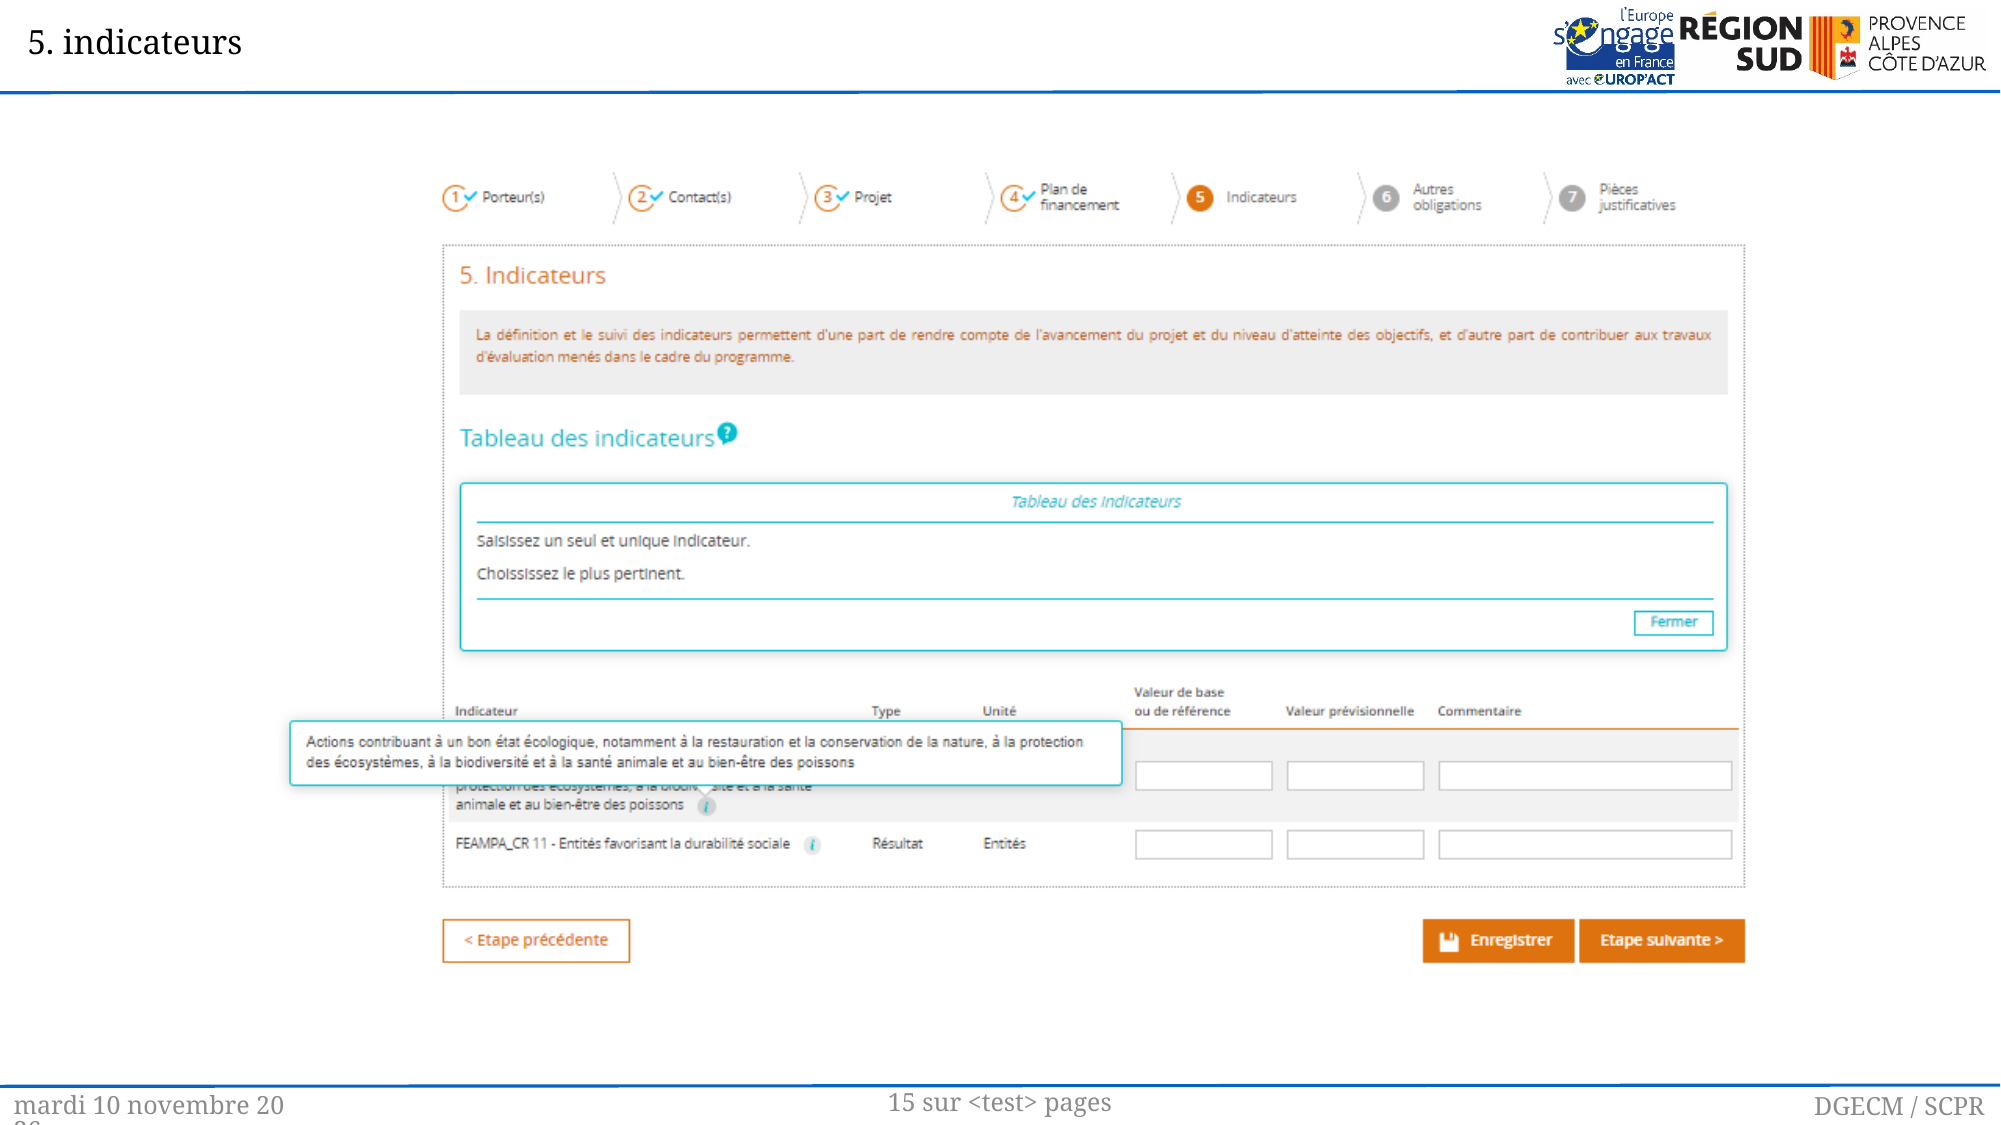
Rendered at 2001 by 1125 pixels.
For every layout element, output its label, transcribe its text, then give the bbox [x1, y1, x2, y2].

picture [1549, 3, 1988, 89]
title 5. indicateurs [12, 17, 1550, 71]
picture [238, 154, 1761, 971]
